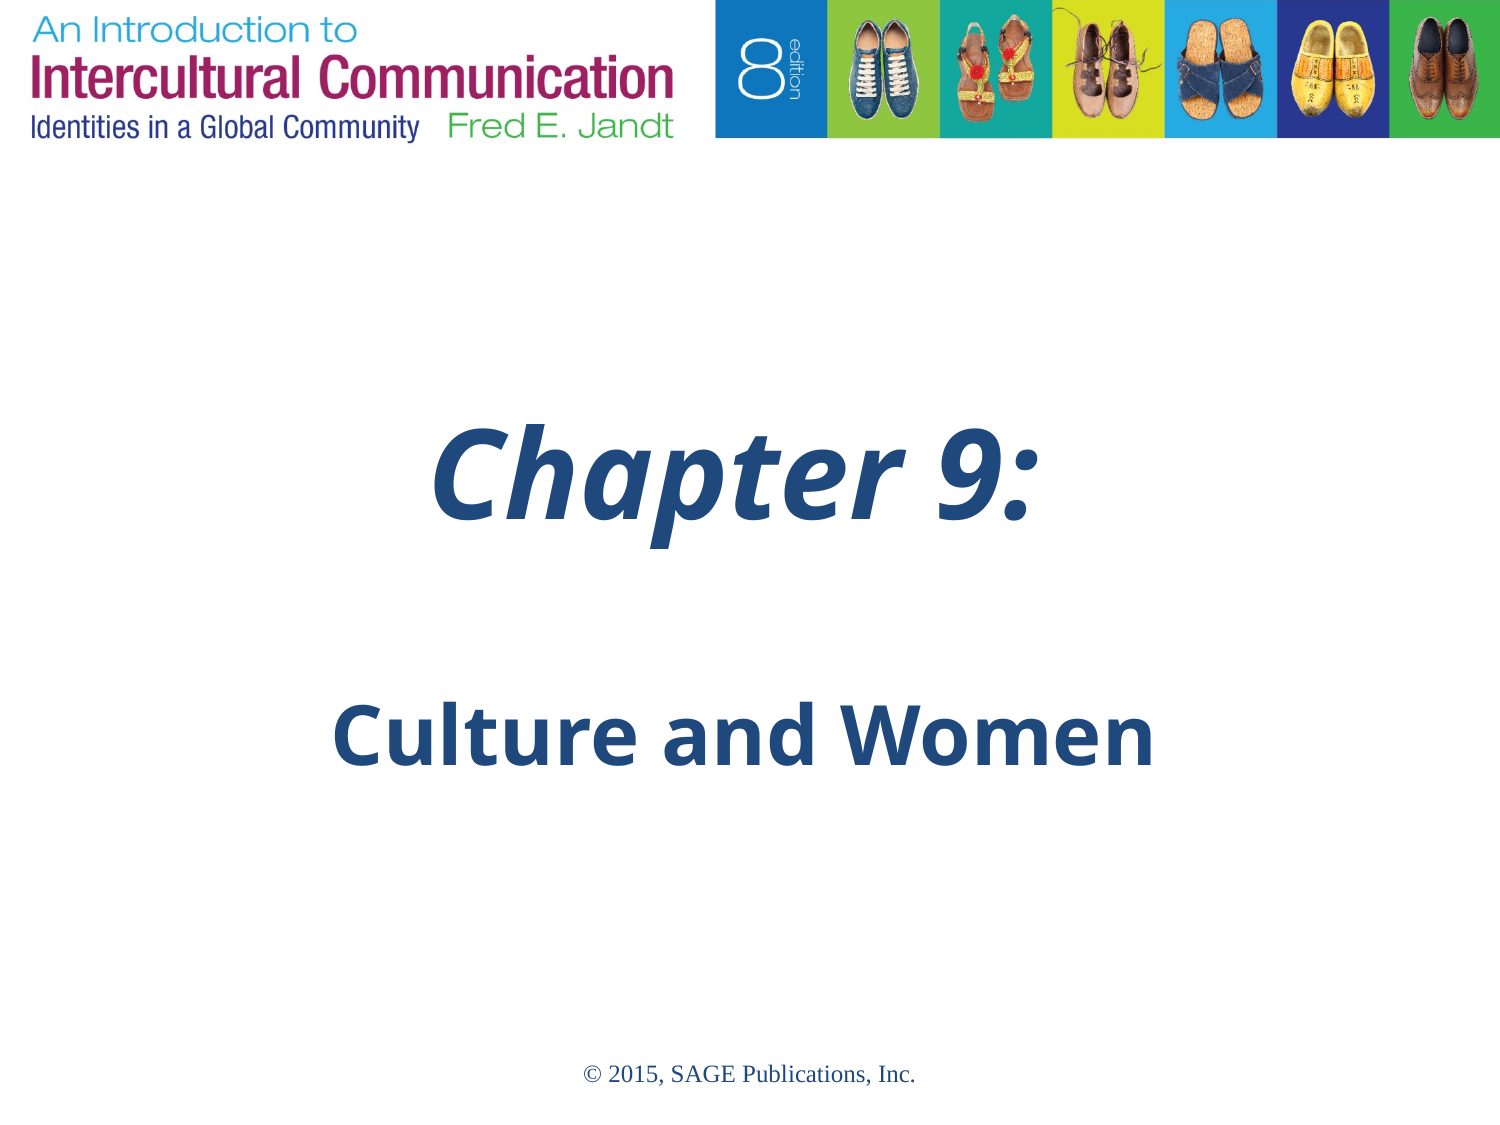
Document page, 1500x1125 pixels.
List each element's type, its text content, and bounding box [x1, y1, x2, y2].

picture [0, 0, 1500, 1125]
subtitle Culture and Women [174, 575, 1313, 900]
title Chapter 9: [112, 349, 1388, 591]
footer © 2015, SAGE Publications, Inc. [512, 1042, 988, 1103]
